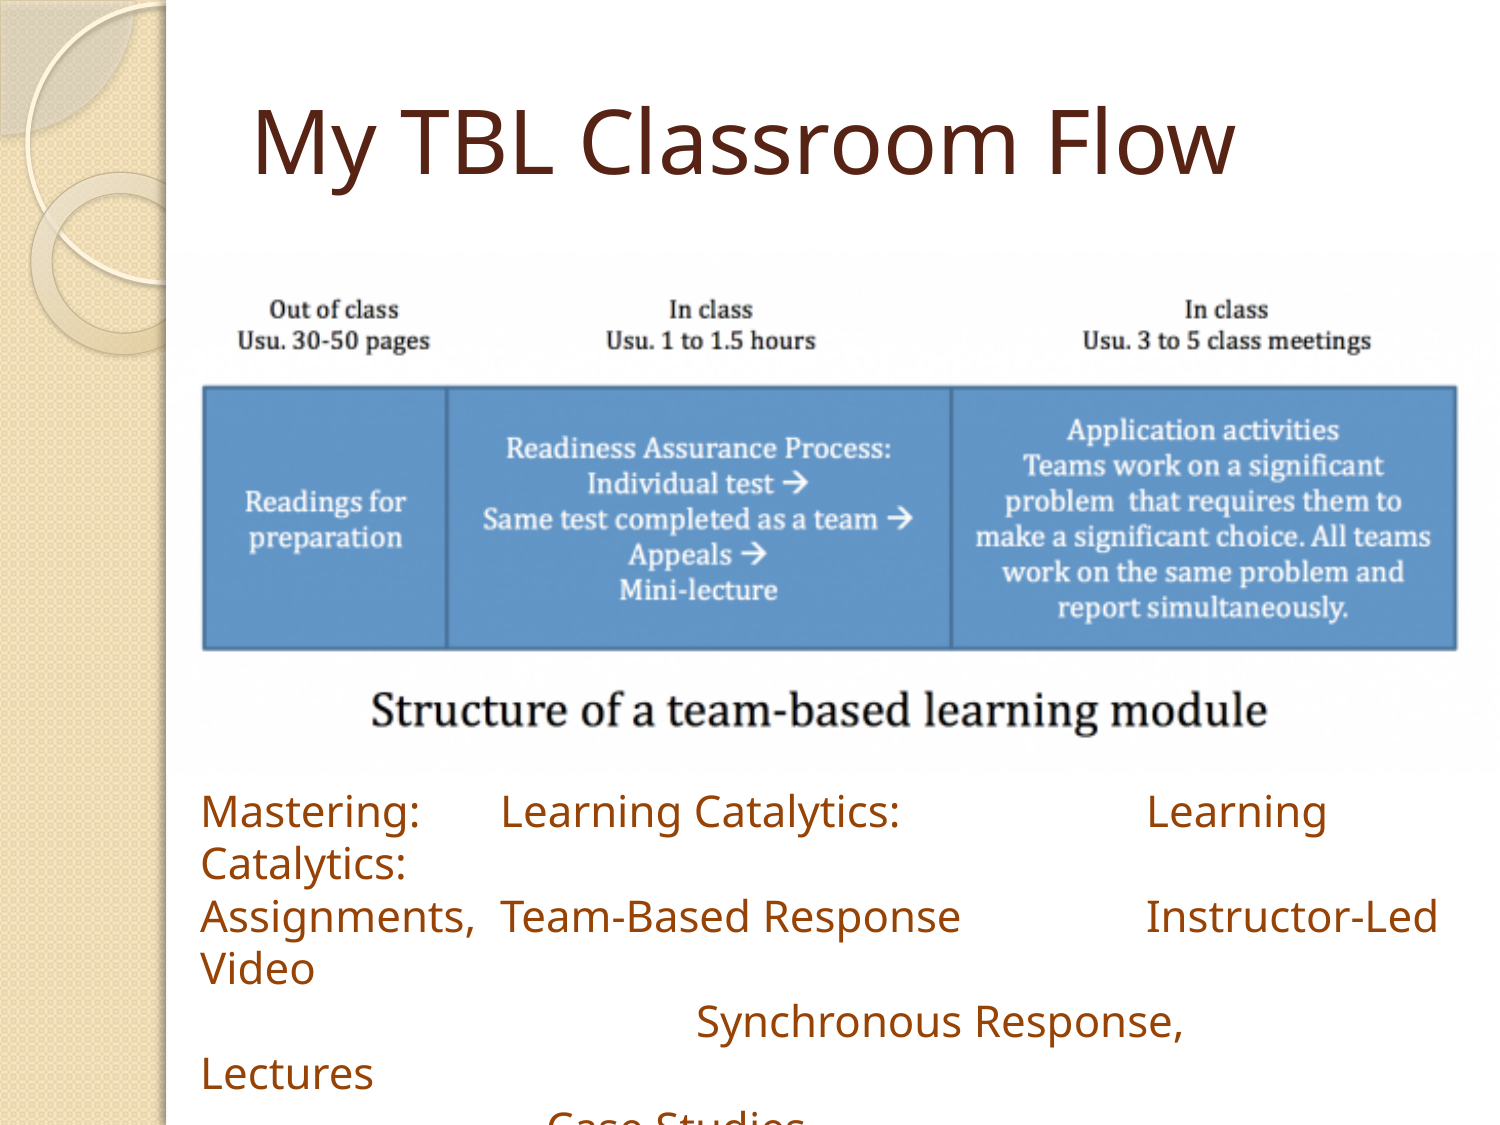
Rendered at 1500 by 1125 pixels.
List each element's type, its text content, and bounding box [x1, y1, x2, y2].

picture [166, 251, 1500, 775]
title My TBL Classroom Flow [235, 45, 1466, 233]
text_box Mastering: Learning Catalytics: Learning Catalytics: Assignments, Team-Based Response Instructor-Led Video Synchronous Response, Lectures Case Studies [185, 784, 1500, 1125]
